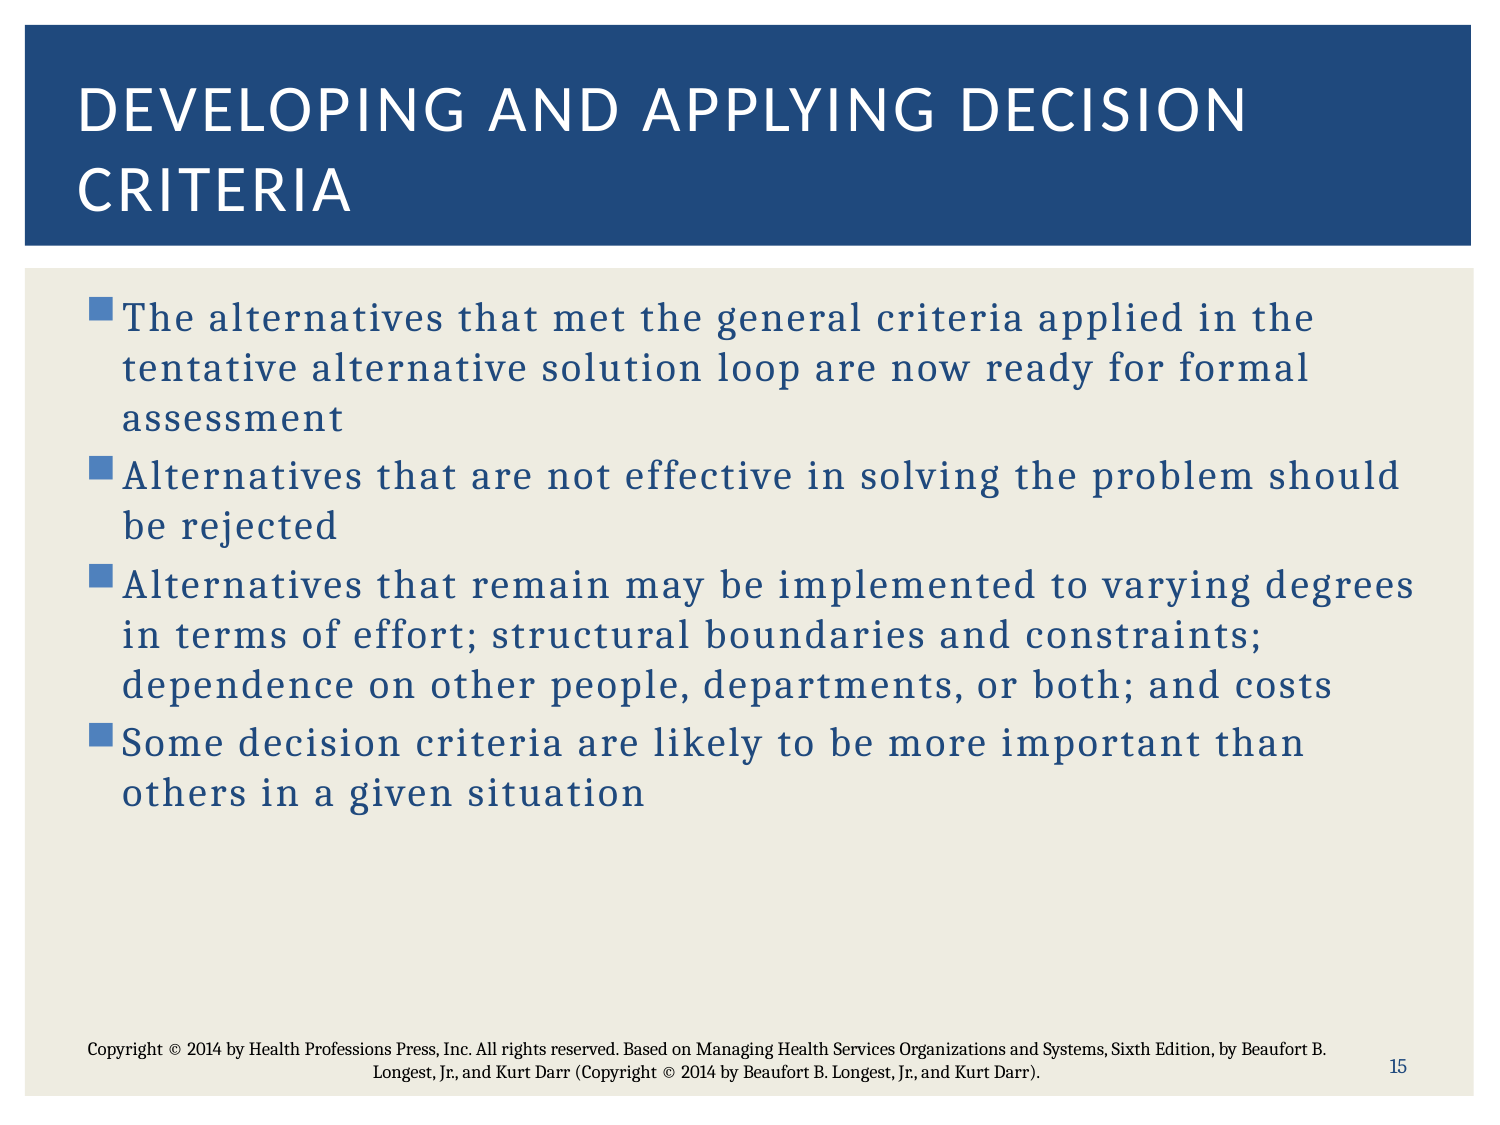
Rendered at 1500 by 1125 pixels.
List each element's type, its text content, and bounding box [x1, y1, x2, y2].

slide_number 15 [1349, 1041, 1448, 1089]
title Developing and applying decision criteria [62, 58, 1438, 232]
list The alternatives that met the general criteria applied in the tentative alternative solution loop are now ready for formal assessment Alternatives that are not effective in solving the problem should be rejected Alternatives that remain may be implemented to varying degrees in terms of effort; structural boundaries and constraints; dependence on other people, departments, or both; and costs Some decision criteria are likely to be more important than others in a given situation [62, 281, 1442, 1005]
